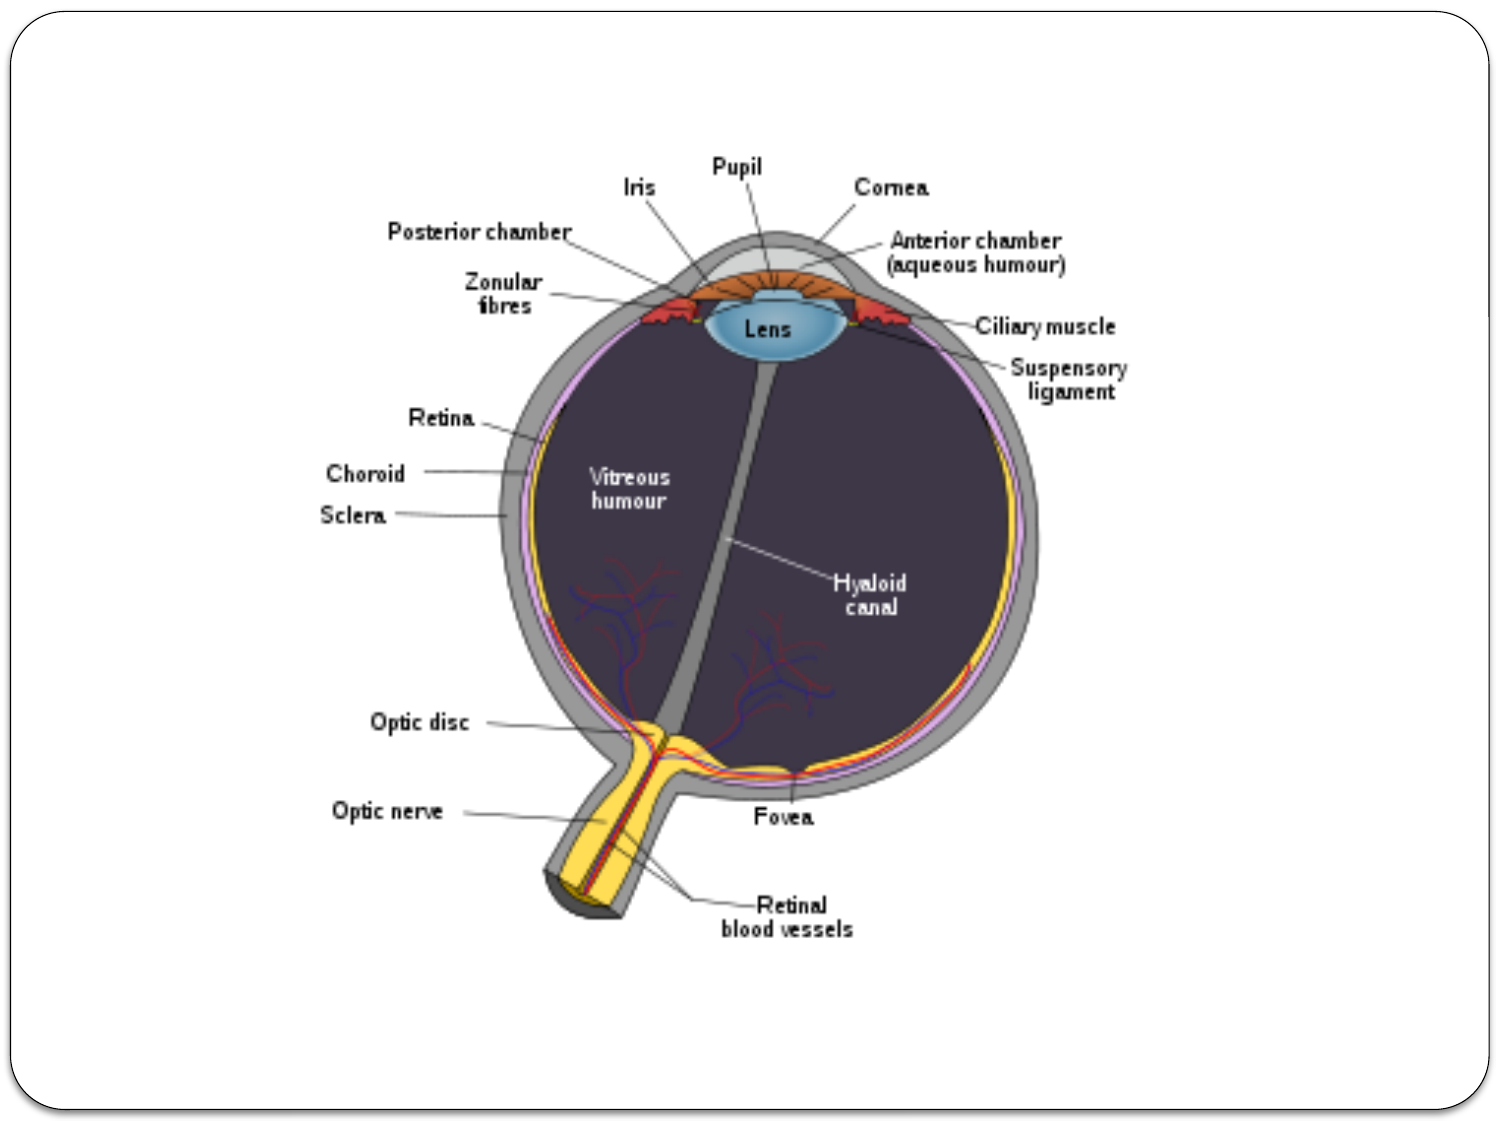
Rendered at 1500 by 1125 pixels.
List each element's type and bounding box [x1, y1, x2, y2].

picture [274, 87, 1176, 1003]
